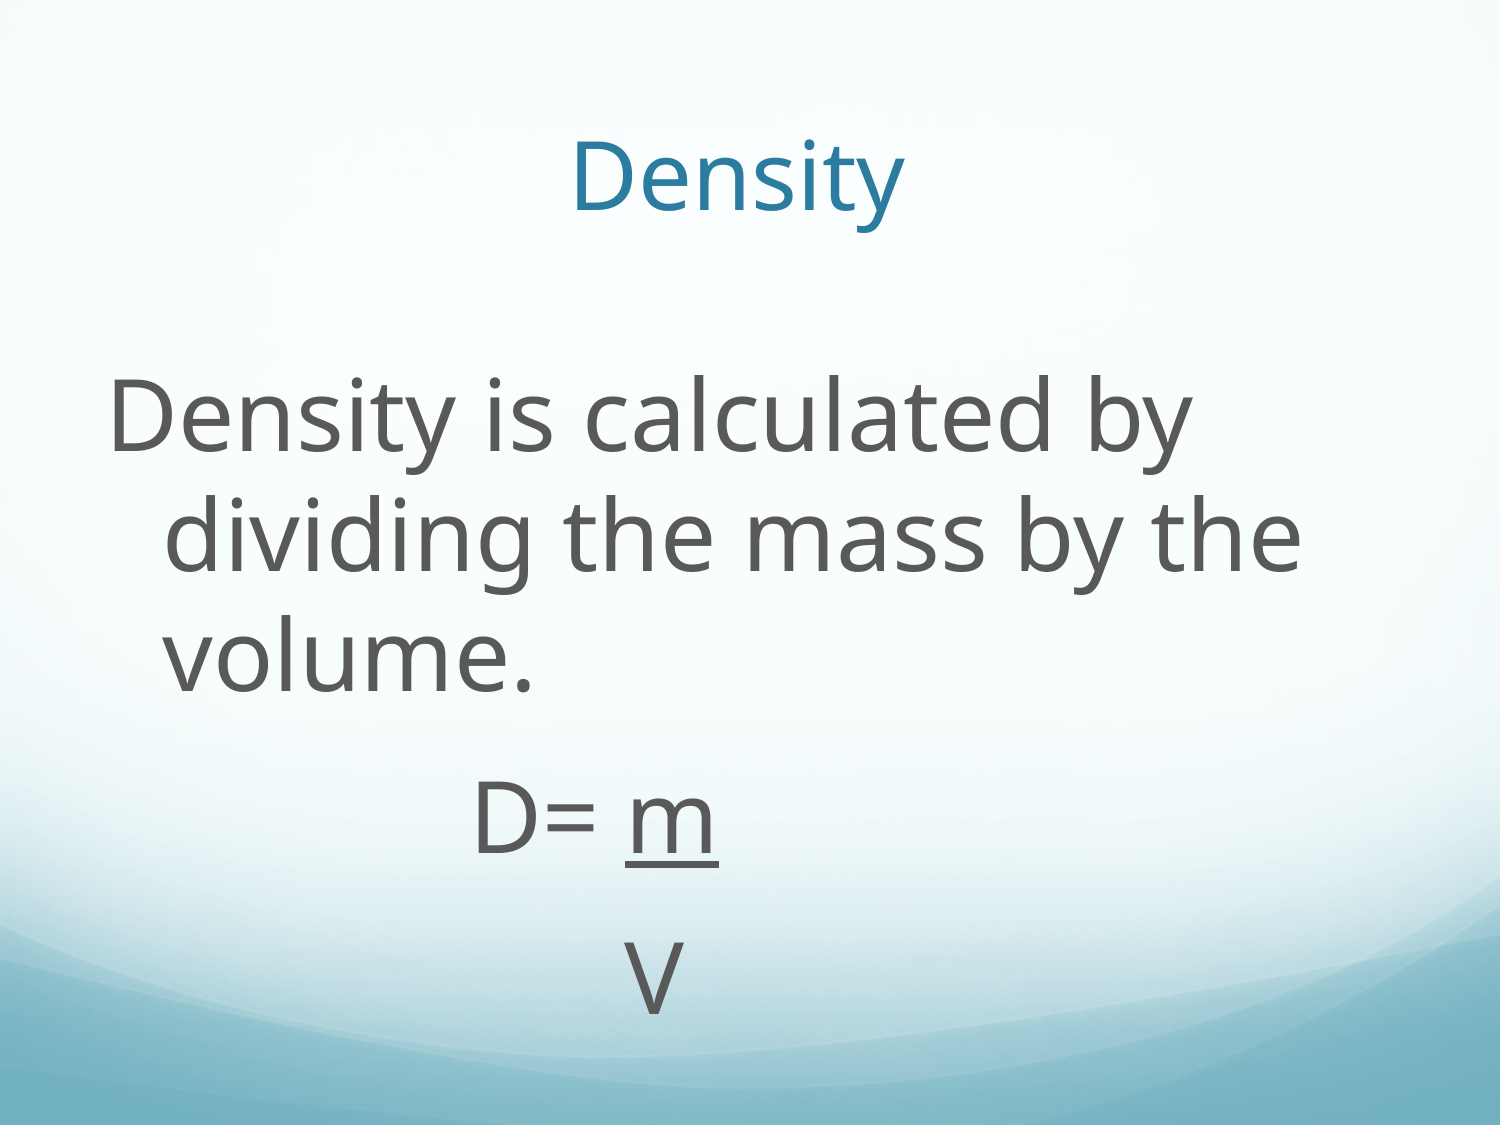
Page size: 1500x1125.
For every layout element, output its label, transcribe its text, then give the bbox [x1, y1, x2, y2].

list Density is calculated by dividing the mass by the volume. D= m V [90, 262, 1410, 975]
title Density [90, 17, 1410, 237]
